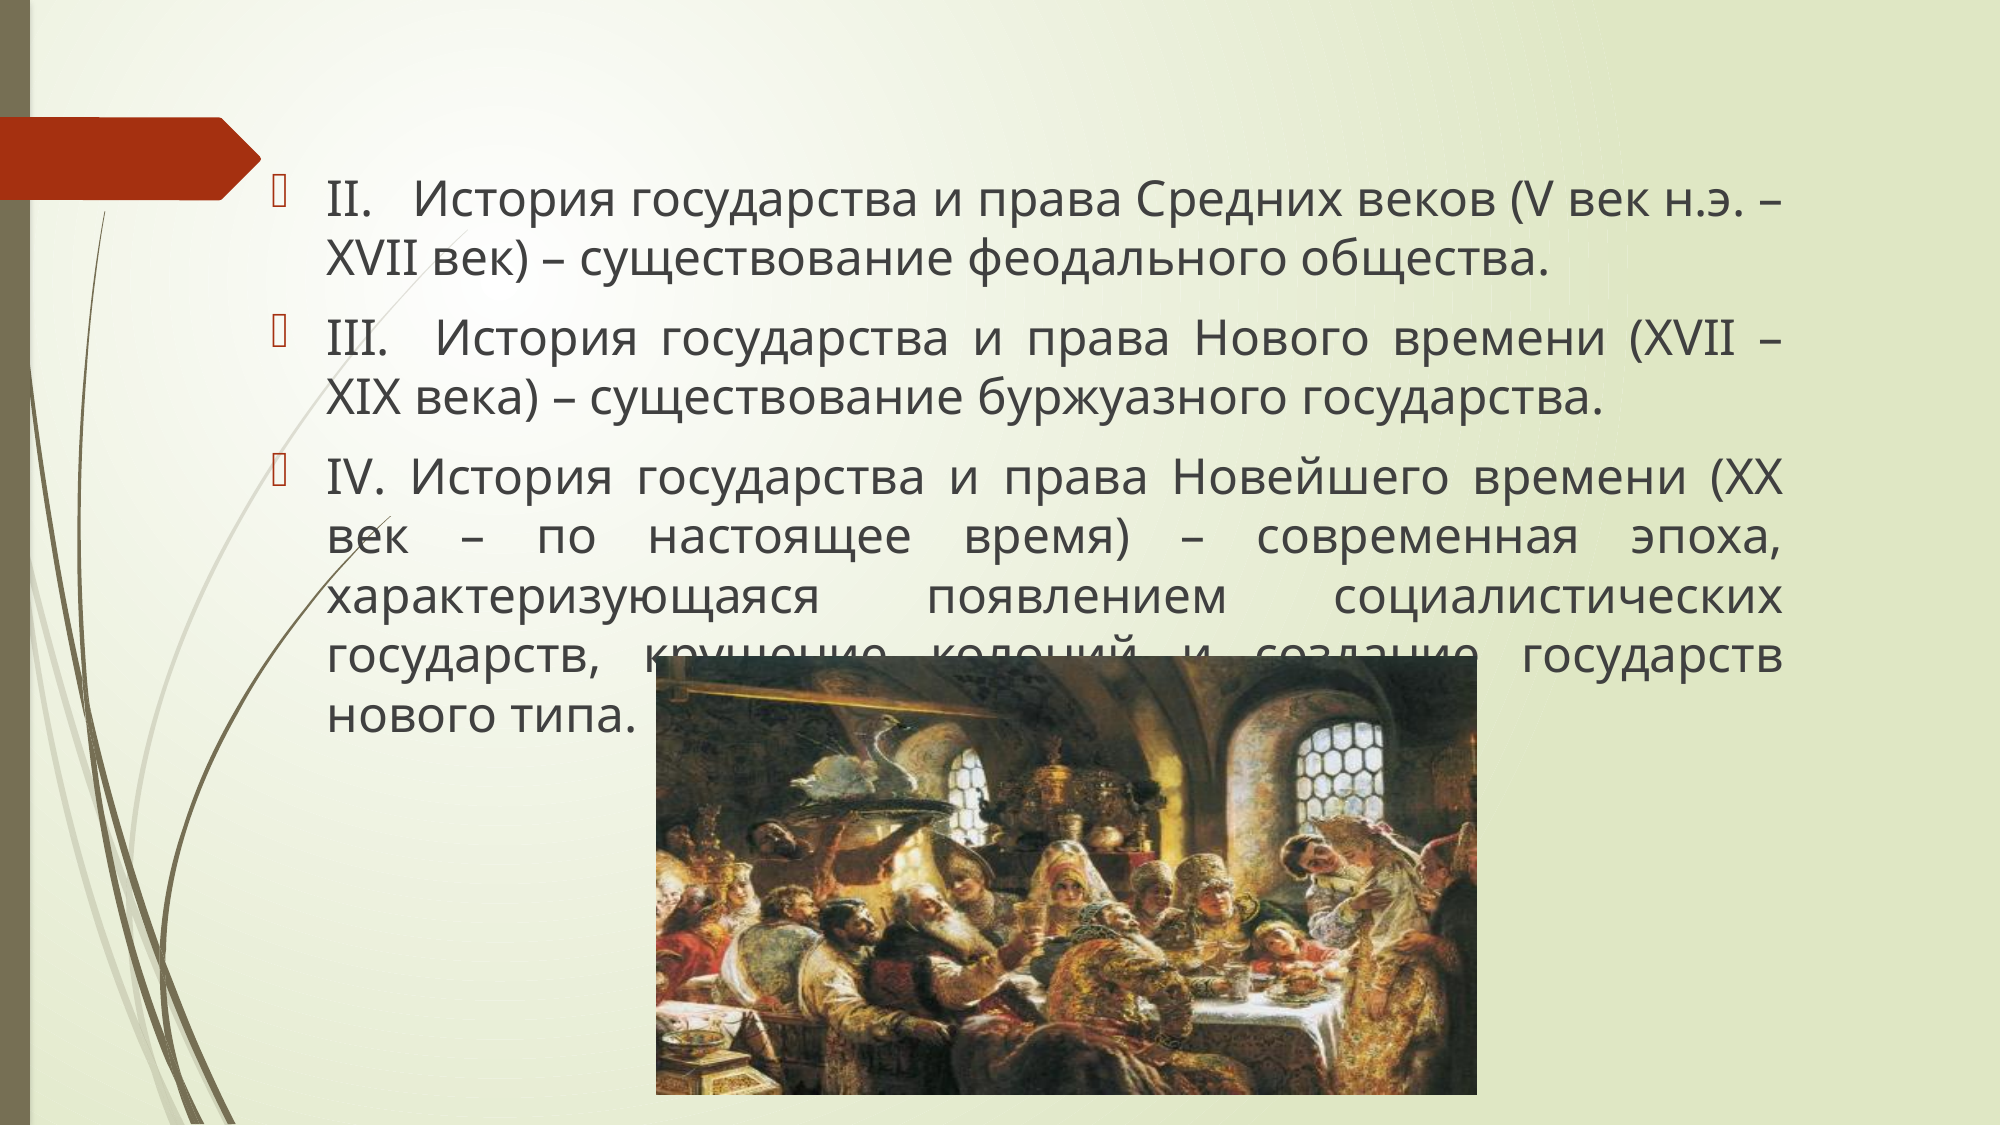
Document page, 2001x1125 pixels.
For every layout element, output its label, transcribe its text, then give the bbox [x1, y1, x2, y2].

picture [656, 656, 1477, 1096]
list II. История государства и права Средних веков (V век н.э. – XVII век) – существование феодального общества. III. История государства и права Нового времени (XVII – XIX века) – существование буржуазного государства. IV. История государства и права Новейшего времени (XX век – по настоящее время) – современная эпоха, характеризующаяся появлением социалистических государств, крушение колоний и создание государств нового типа. [255, 158, 1799, 756]
